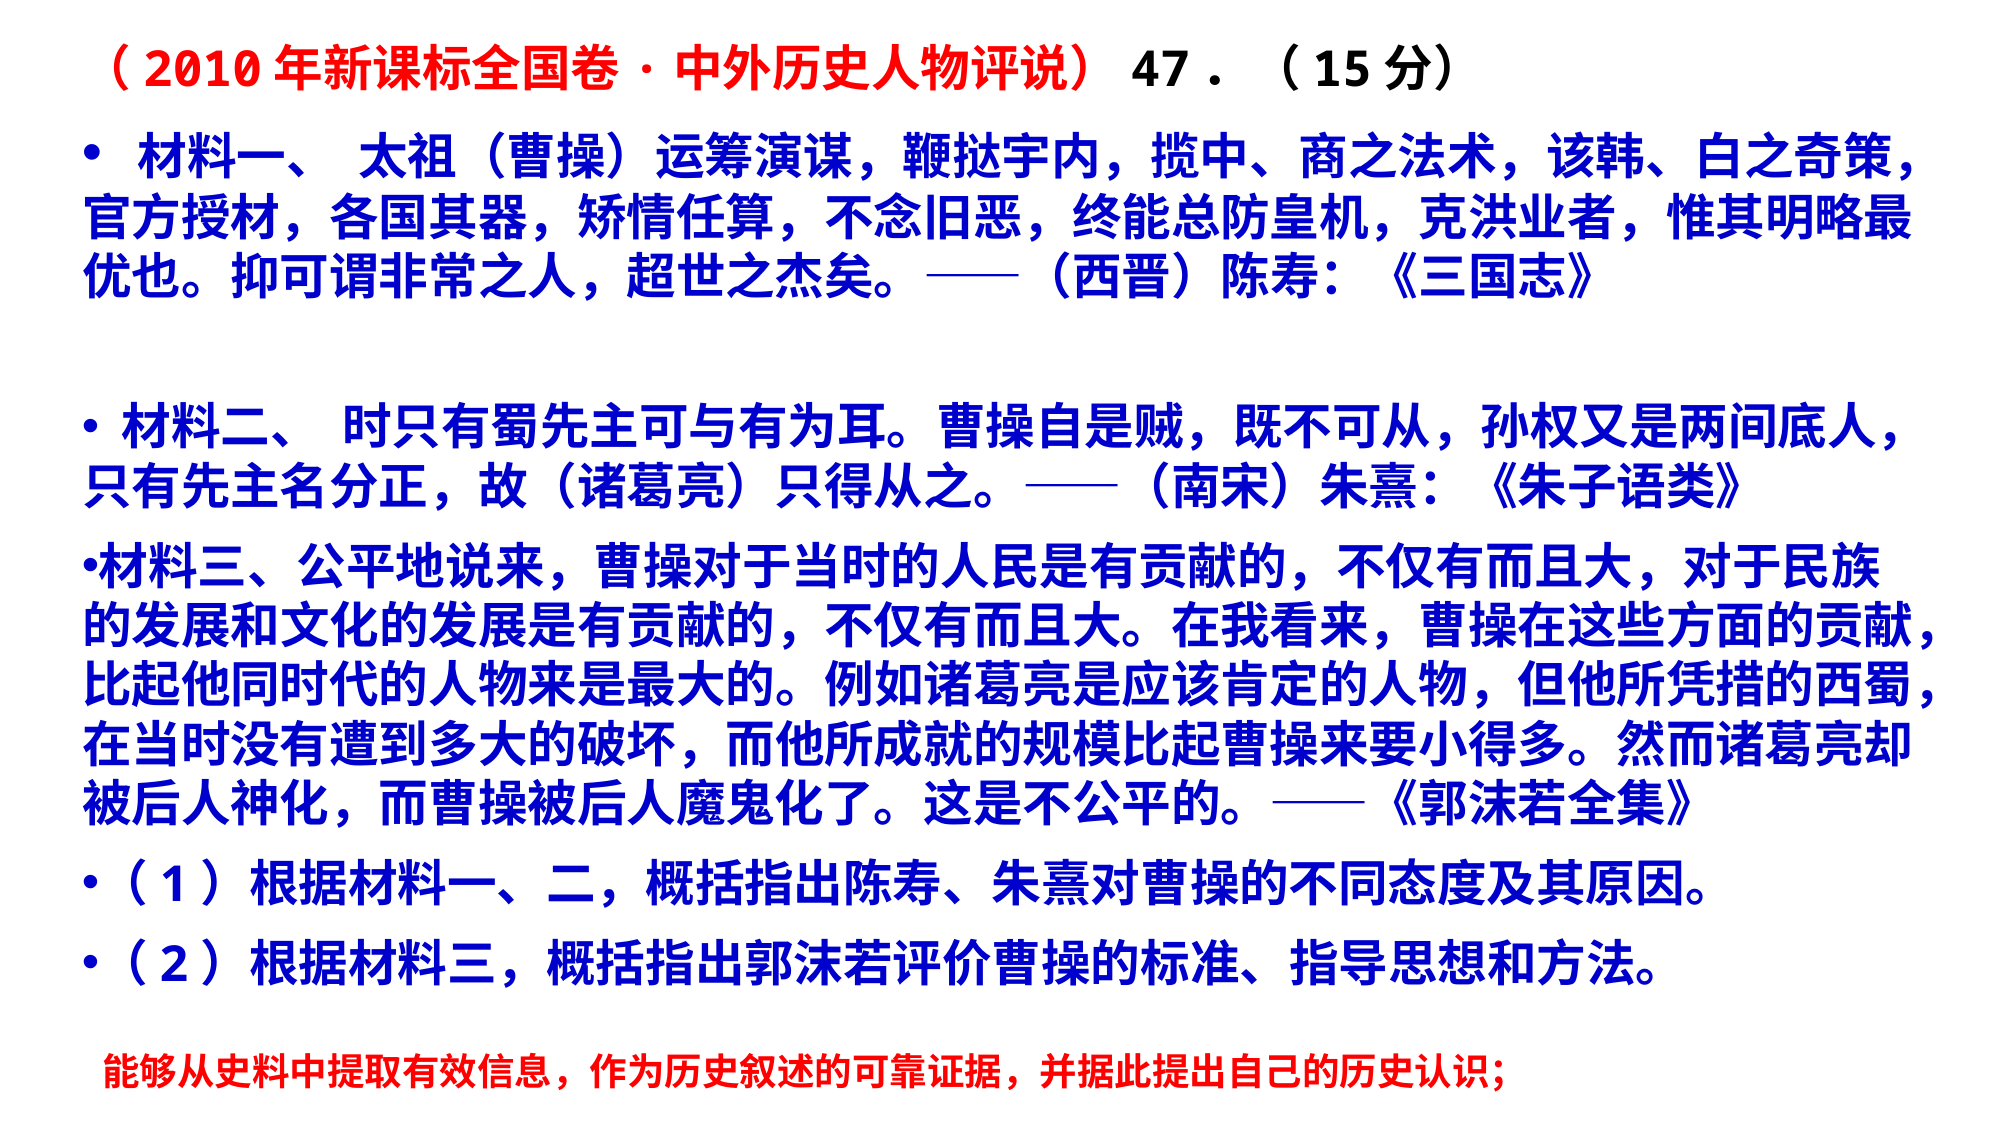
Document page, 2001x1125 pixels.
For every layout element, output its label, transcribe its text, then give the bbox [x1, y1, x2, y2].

list （2010年新课标全国卷·中外历史人物评说）47．（15分） 材料一、 太祖（曹操）运筹演谋，鞭挞宇内，揽中、商之法术，该韩、白之奇策，官方授材，各国其器，矫情任算，不念旧恶，终能总防皇机，克洪业者，惟其明略最优也。抑可谓非常之人，超世之杰矣。——（西晋）陈寿：《三国志》 材料二、 时只有蜀先主可与有为耳。曹操自是贼，既不可从，孙权又是两间底人，只有先主名分正，故（诸葛亮）只得从之。——（南宋）朱熹：《朱子语类》 材料三、公平地说来，曹操对于当时的人民是有贡献的，不仅有而且大，对于民族的发展和文化的发展是有贡献的，不仅有而且大。在我看来，曹操在这些方面的贡献，比起他同时代的人物来是最大的。例如诸葛亮是应该肯定的人物，但他所凭措的西蜀，在当时没有遭到多大的破坏，而他所成就的规模比起曹操来要小得多。然而诸葛亮却被后人神化，而曹操被后人魔鬼化了。这是不公平的。——《郭沫若全集》 （1）根据材料一、二，概括指出陈寿、朱熹对曹操的不同态度及其原因。 （2）根据材料三，概括指出郭沫若评价曹操的标准、指导思想和方法。 [66, 41, 1929, 1055]
text_box 能够从史料中提取有效信息，作为历史叙述的可靠证据，并据此提出自己的历史认识； [87, 1040, 1543, 1101]
